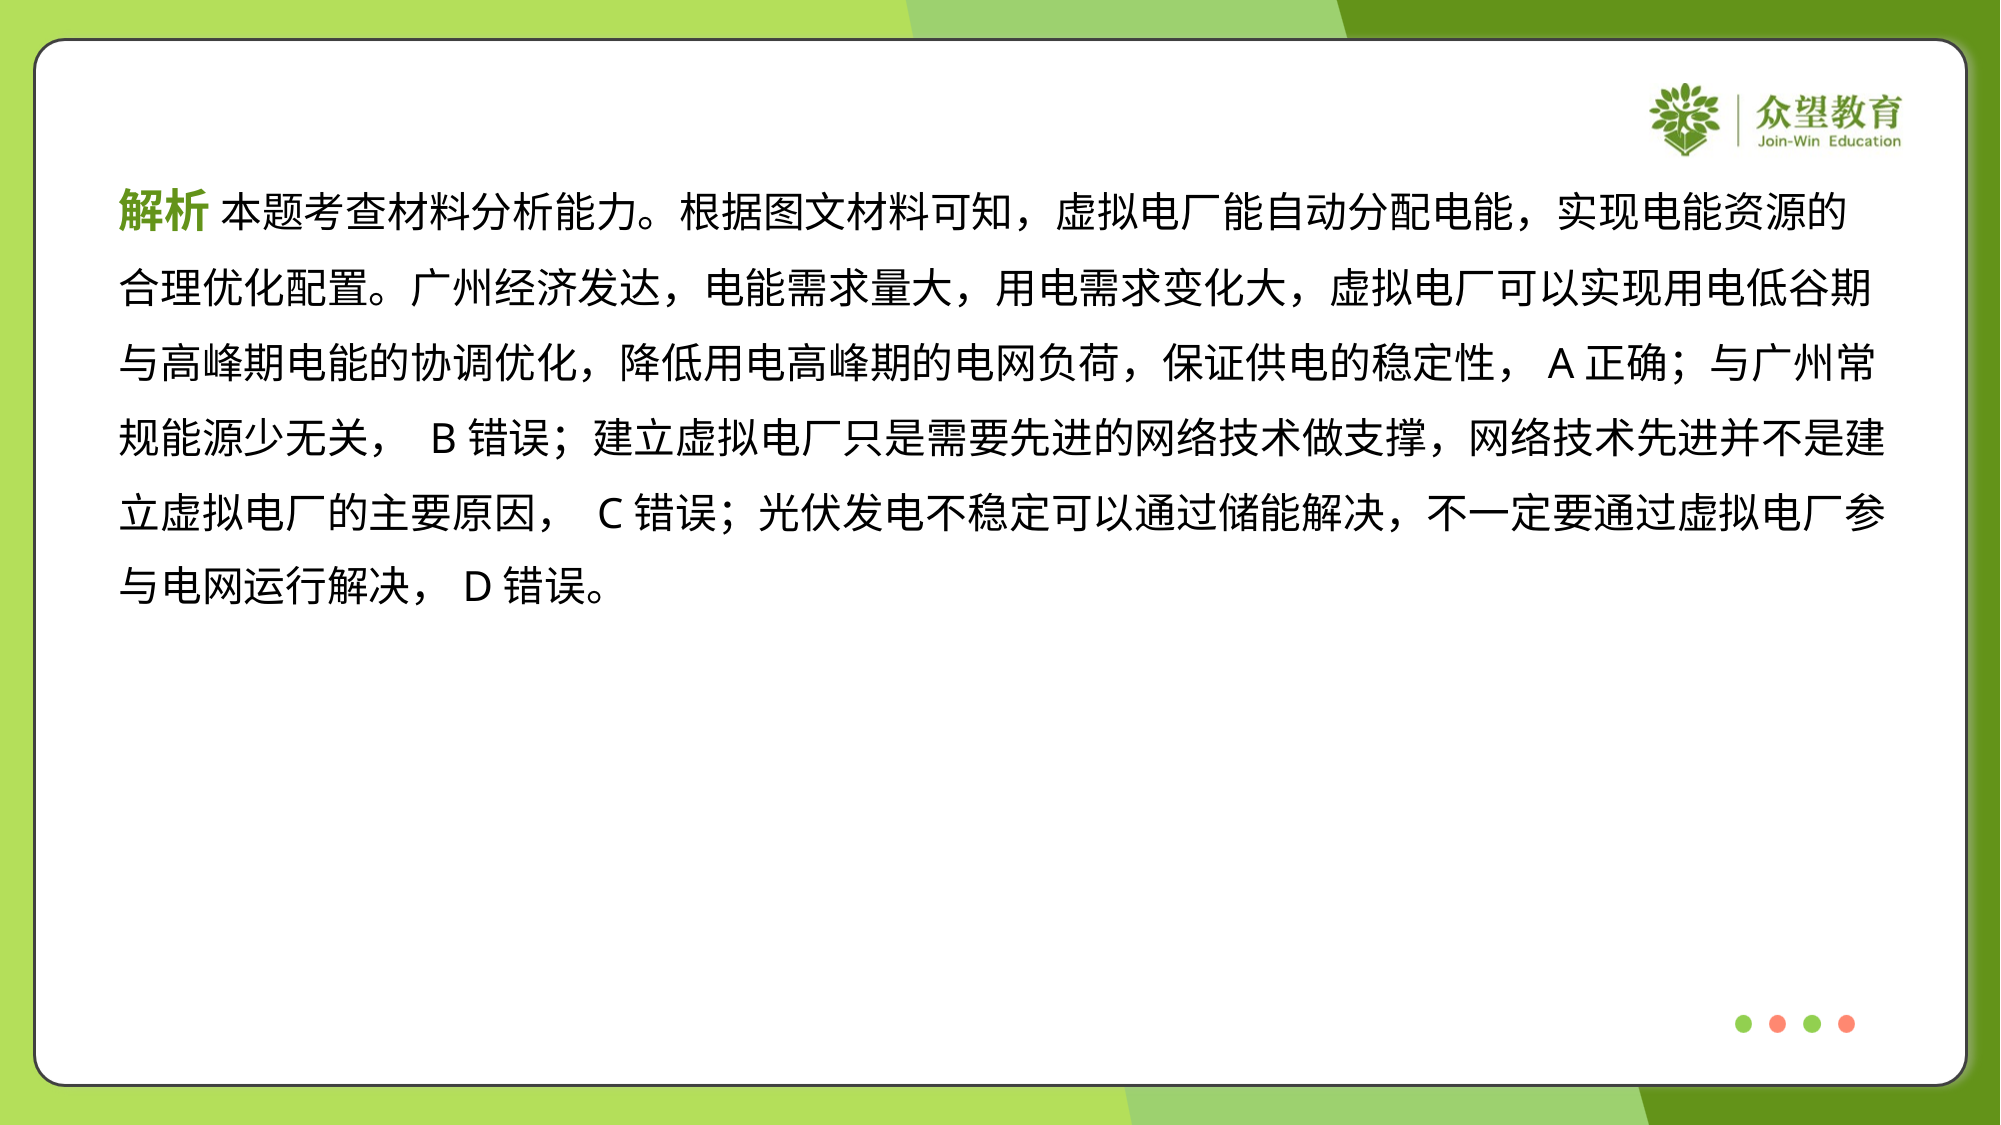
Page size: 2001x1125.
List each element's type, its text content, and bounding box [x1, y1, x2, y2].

picture [0, 0, 2000, 1125]
text_box 解析 本题考查材料分析能力。根据图文材料可知，虚拟电厂能自动分配电能，实现电能资源的 合理优化配置。广州经济发达，电能需求量大，用电需求变化大，虚拟电厂可以实现用电低谷期 与高峰期电能的协调优化，降低用电高峰期的电网负荷，保证供电的稳定性，A正确；与广州常 规能源少无关， B错误；建立虚拟电厂只是需要先进的网络技术做支撑，网络技术先进并不是建 立虚拟电厂的主要原因， C错误；光伏发电不稳定可以通过储能解决，不一定要通过虚拟电厂参 与电网运行解决，D错误。 [118, 159, 1883, 602]
